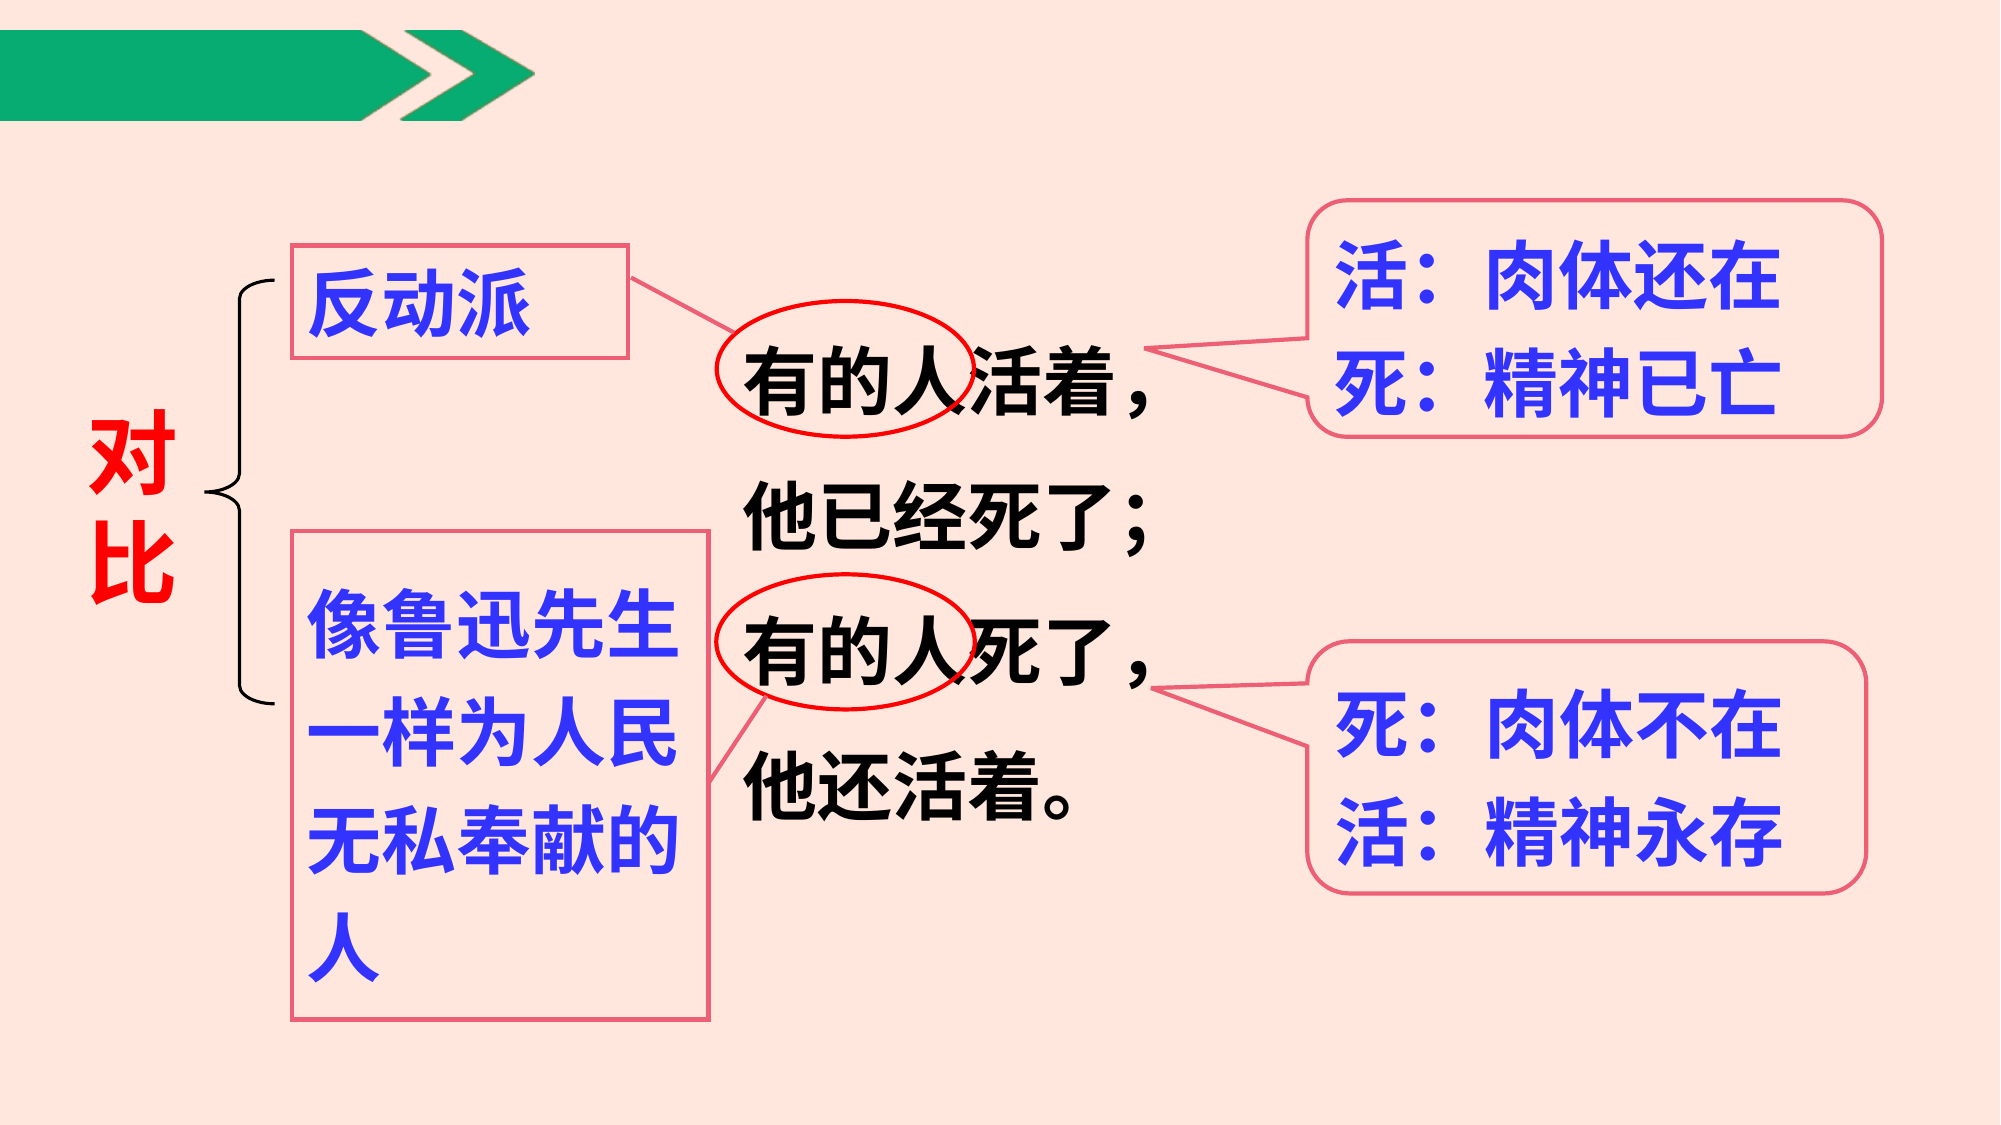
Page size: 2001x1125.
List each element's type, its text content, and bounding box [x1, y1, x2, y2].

text_box 像鲁迅先生一样为人民无私奉献的人 [291, 530, 768, 1021]
text_box 死：肉体不在 活：精神永存 [1150, 640, 1868, 895]
text_box [211, 279, 275, 705]
text_box 反动派 [630, 276, 735, 334]
text_box 活：肉体还在 死：精神已亡 [1143, 199, 1884, 438]
text_box [715, 573, 976, 711]
text_box 有的人活着， 他已经死了； 有的人死了， 他还活着。 [727, 282, 1256, 837]
picture [0, 30, 535, 121]
text_box 反动派 [291, 244, 629, 359]
text_box 对比 [54, 388, 211, 624]
text_box [715, 299, 976, 438]
